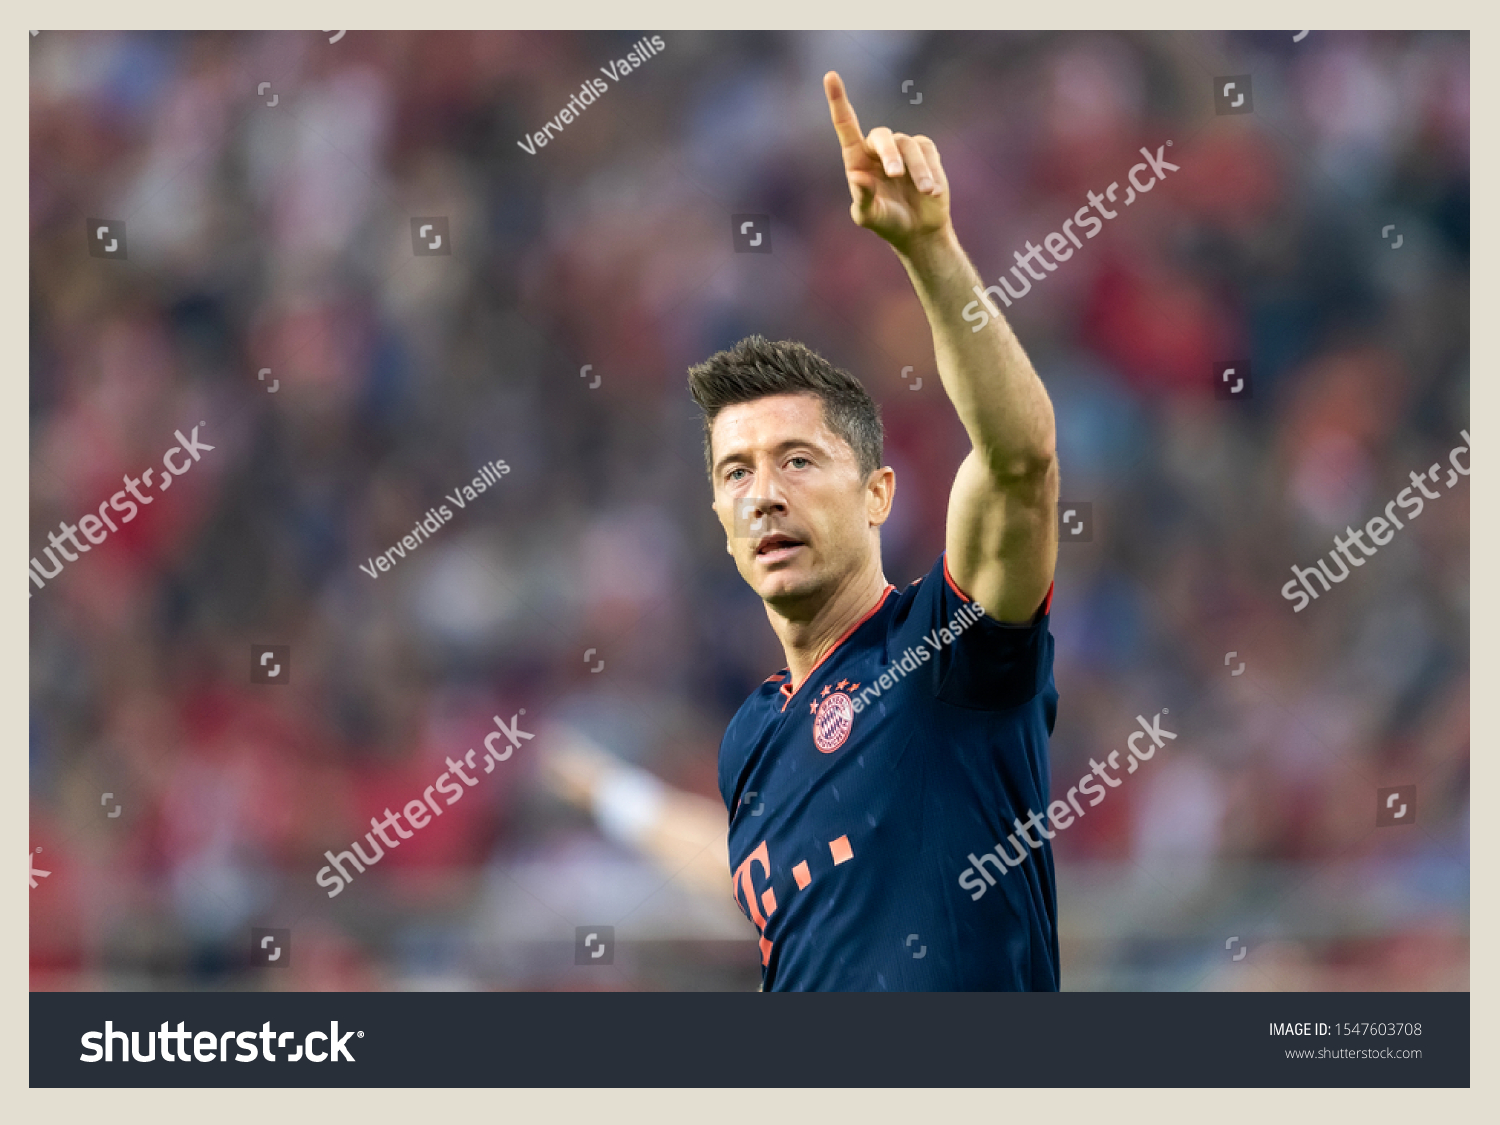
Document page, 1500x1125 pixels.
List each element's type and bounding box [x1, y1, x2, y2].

list [29, 30, 1470, 1088]
